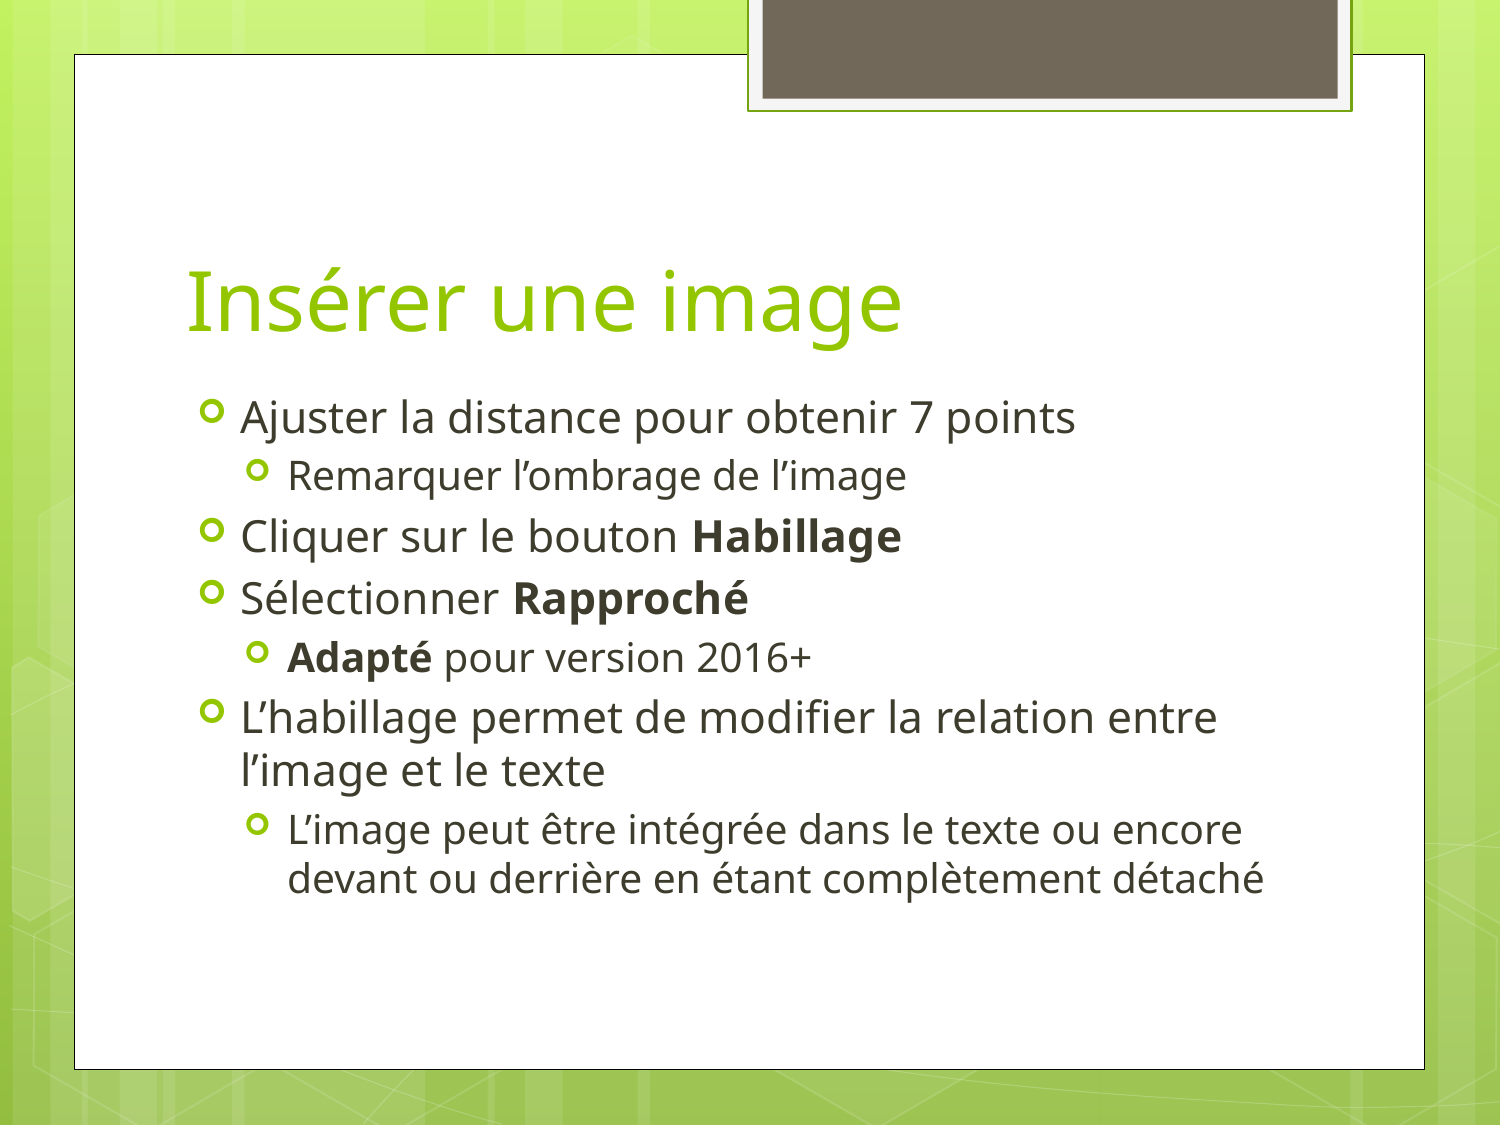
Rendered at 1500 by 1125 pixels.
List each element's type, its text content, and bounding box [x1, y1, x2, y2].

list Ajuster la distance pour obtenir 7 points Remarquer l’ombrage de l’image Cliquer sur le bouton Habillage Sélectionner Rapproché Adapté pour version 2016+ L’habillage permet de modifier la relation entre l’image et le texte L’image peut être intégrée dans le texte ou encore devant ou derrière en étant complètement détaché [171, 381, 1283, 957]
title Insérer une image [171, 168, 1324, 357]
